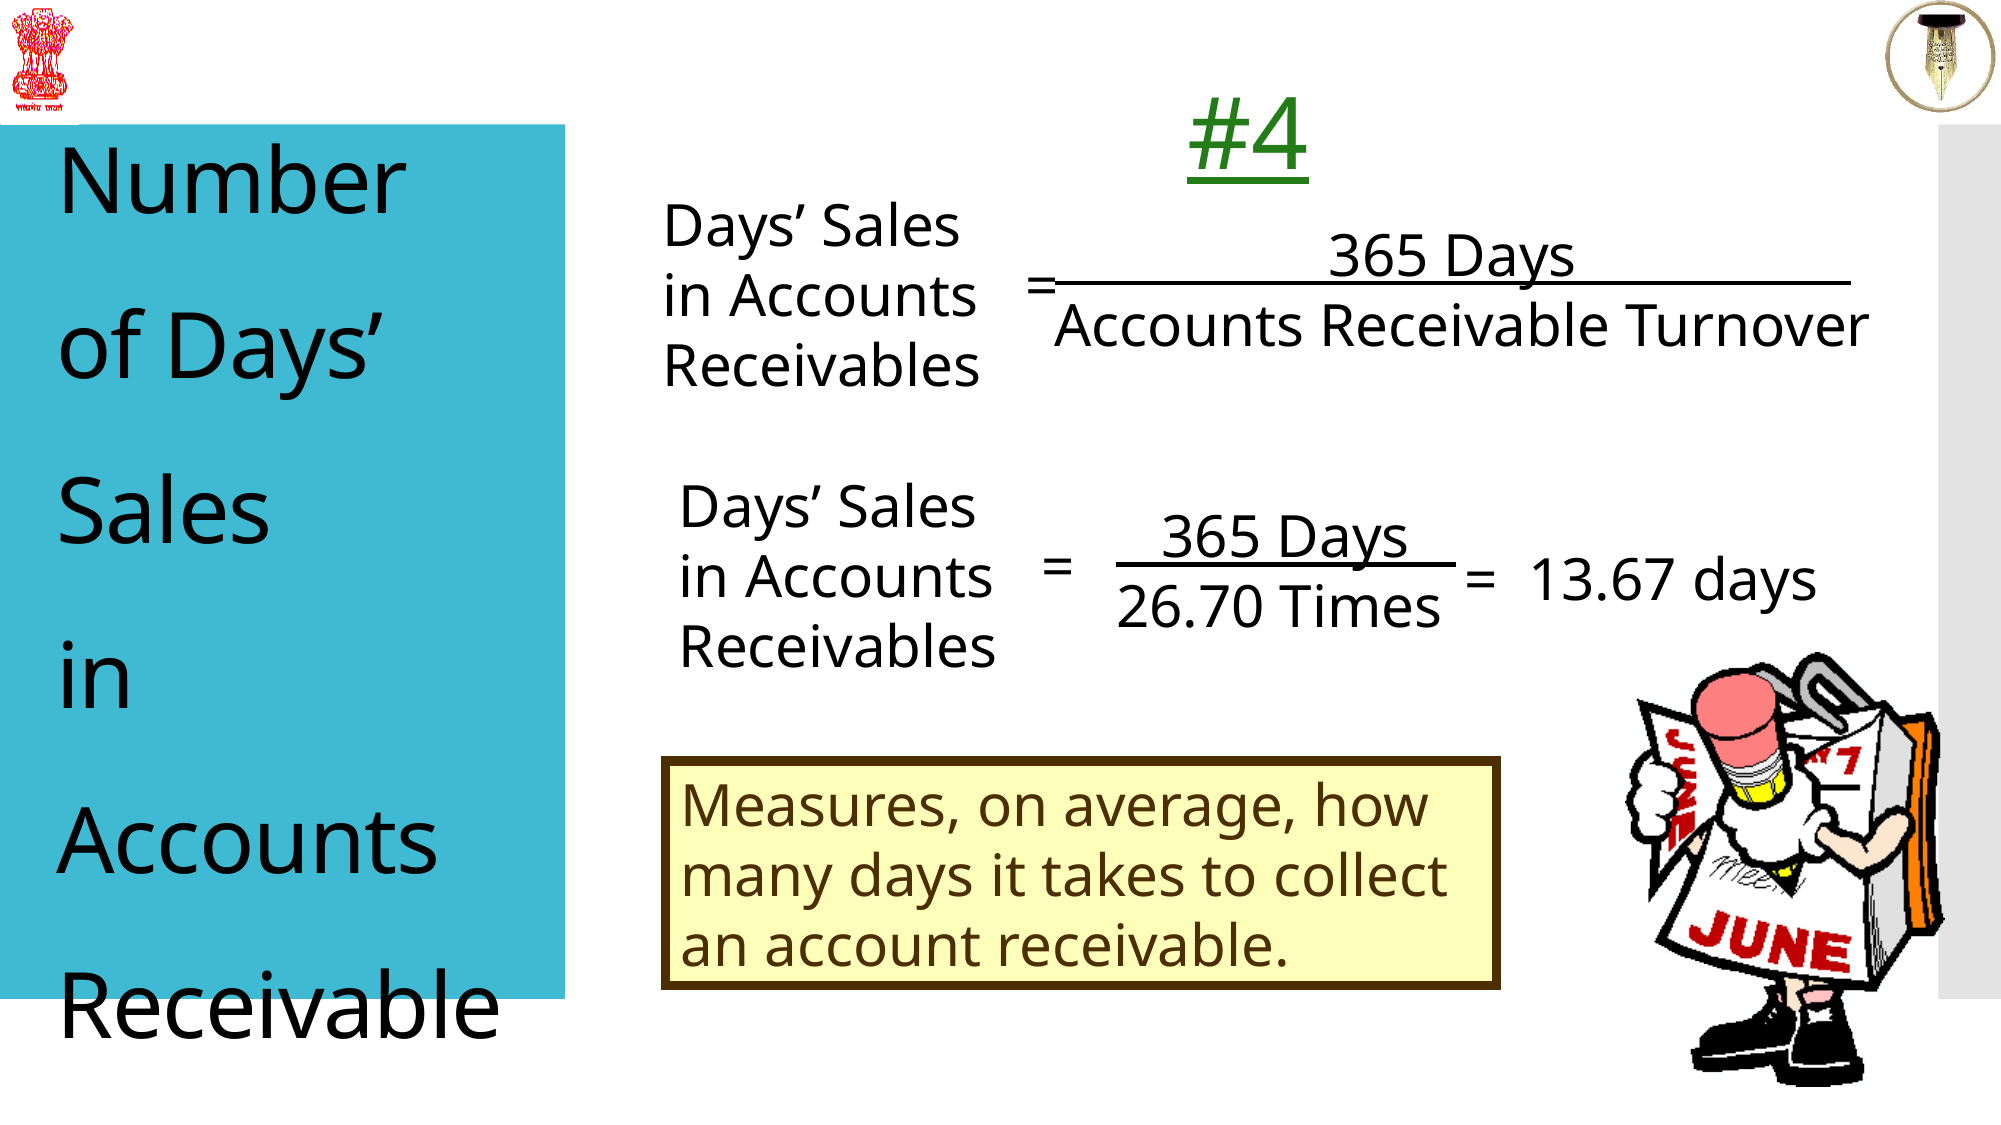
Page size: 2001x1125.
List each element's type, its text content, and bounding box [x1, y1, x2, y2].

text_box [0, 0, 79, 125]
picture [1625, 652, 1945, 1087]
title Number of Days’ Sales in Accounts Receivable [41, 184, 525, 940]
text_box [663, 462, 1813, 690]
text_box Days’ Sales in Accounts Receivables [648, 180, 1019, 405]
text_box 365 Days Accounts Receivable Turnover [1039, 210, 1886, 365]
text_box = [1010, 240, 1039, 325]
picture [1884, 0, 1996, 113]
text_box Measures, on average, how many days it takes to collect an account receivable. [665, 761, 1497, 986]
list #4 [577, 68, 1920, 206]
